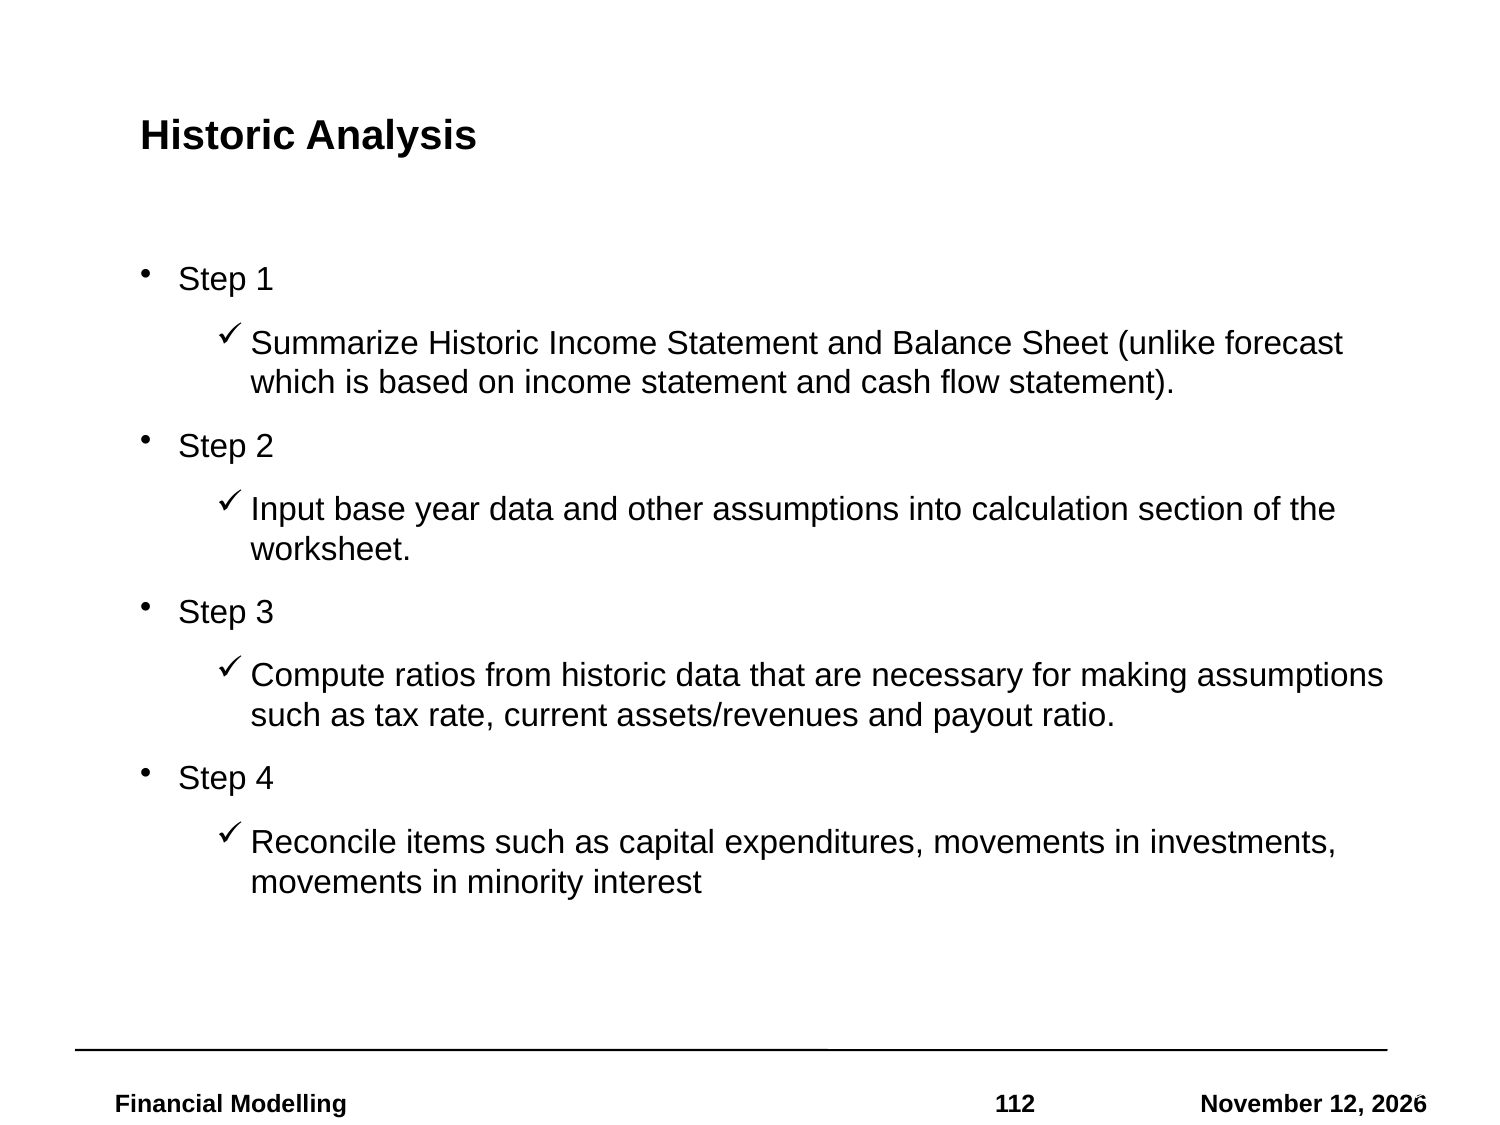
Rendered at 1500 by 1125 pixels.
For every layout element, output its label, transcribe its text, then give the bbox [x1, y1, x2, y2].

title Historic Analysis [124, 99, 1413, 226]
list Step 1 Summarize Historic Income Statement and Balance Sheet (unlike forecast which is based on income statement and cash flow statement). Step 2 Input base year data and other assumptions into calculation section of the worksheet. Step 3 Compute ratios from historic data that are necessary for making assumptions such as tax rate, current assets/revenues and payout ratio. Step 4 Reconcile items such as capital expenditures, movements in investments, movements in minority interest [124, 249, 1413, 1001]
